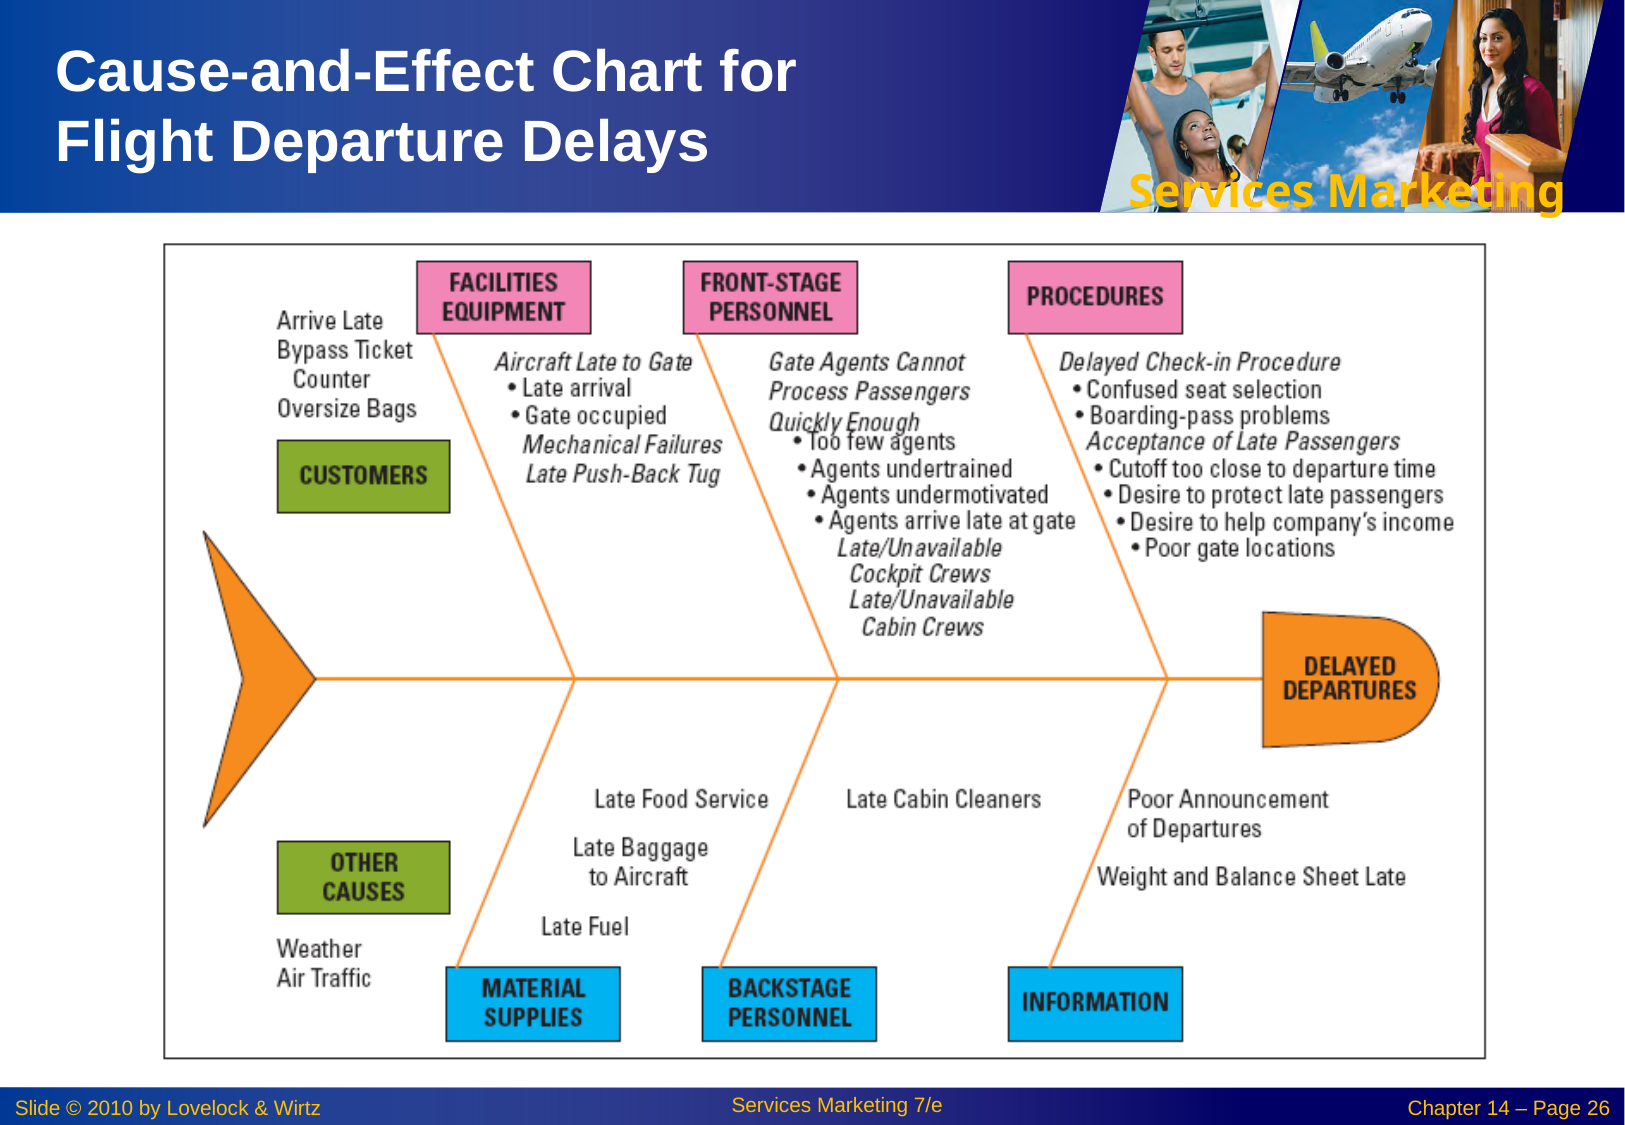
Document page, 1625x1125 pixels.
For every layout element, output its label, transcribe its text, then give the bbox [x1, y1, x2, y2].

picture [1546, 187, 1556, 202]
picture [1455, 186, 1465, 192]
picture [1165, 0, 1604, 213]
picture [161, 242, 1488, 1063]
title Cause-and-Effect Chart for Flight Departure Delays [40, 3, 1451, 203]
picture [1100, 203, 1160, 213]
